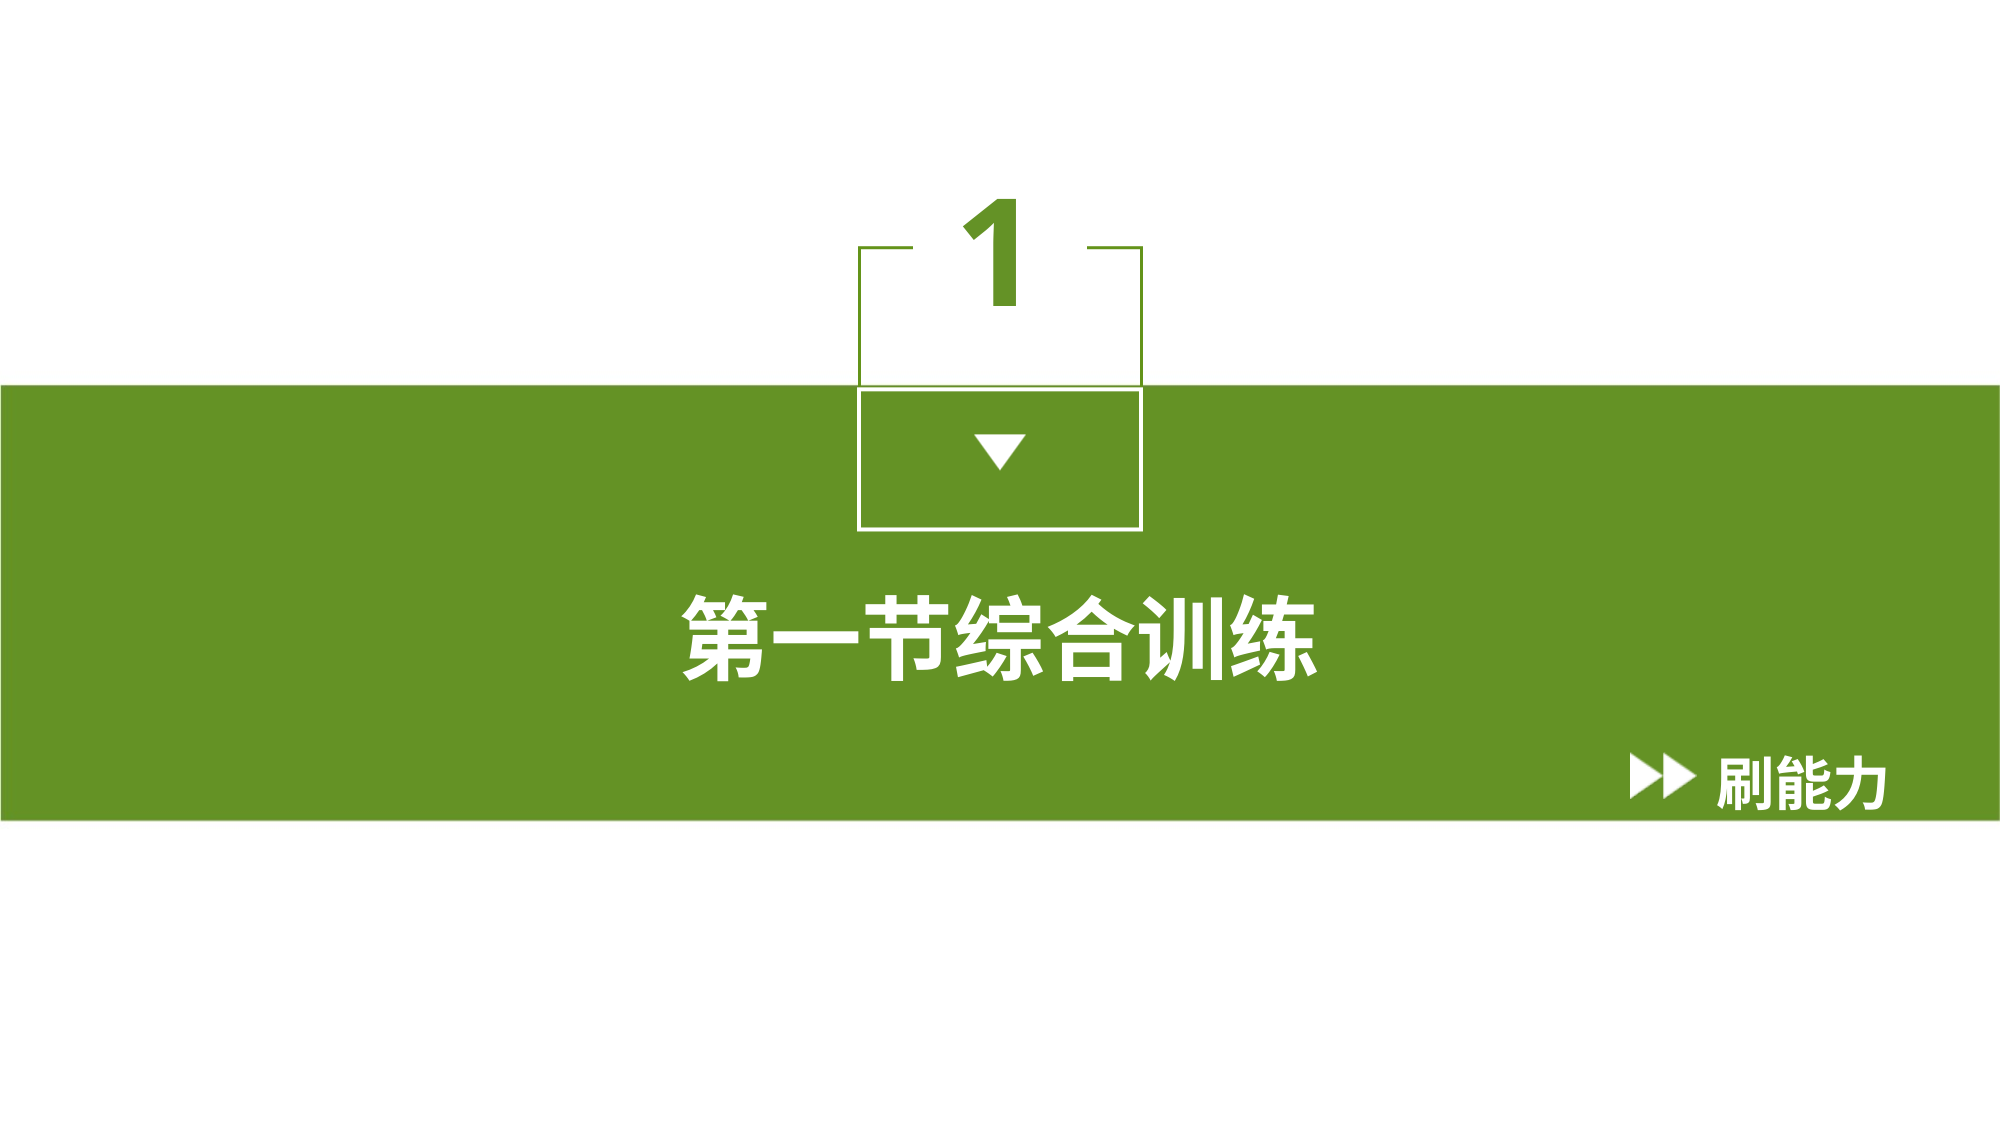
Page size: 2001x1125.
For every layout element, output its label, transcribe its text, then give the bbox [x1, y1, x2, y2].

text_box 第一节综合训练 [0, 572, 2000, 699]
text_box 刷能力 [1715, 718, 1997, 812]
picture [0, 699, 2000, 1125]
picture [0, 0, 2000, 572]
text_box 1 [865, 148, 1130, 345]
